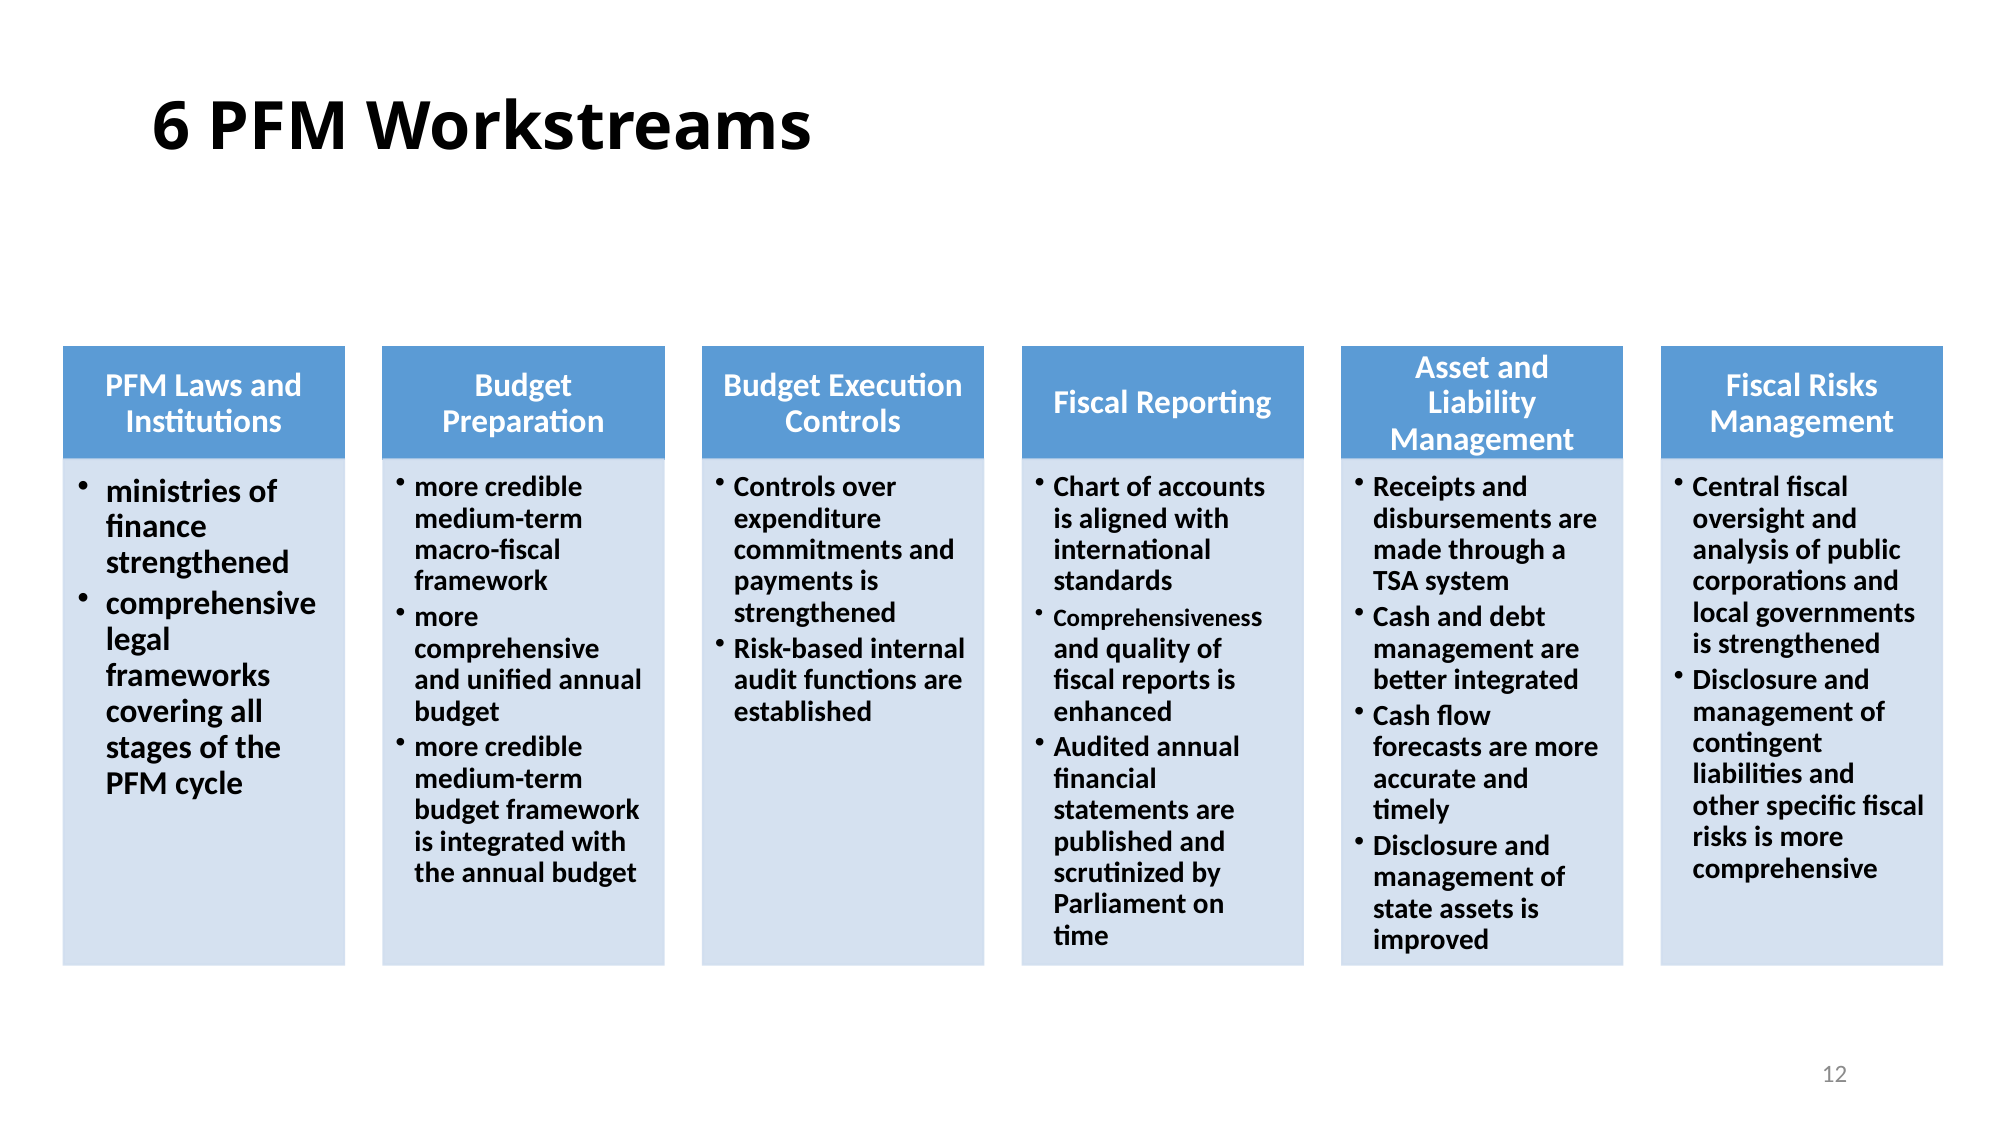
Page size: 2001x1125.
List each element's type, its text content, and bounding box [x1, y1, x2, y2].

slide_number 12 [1412, 1042, 1863, 1103]
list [63, 299, 1943, 1012]
title 6 PFM Workstreams [137, 59, 1863, 196]
